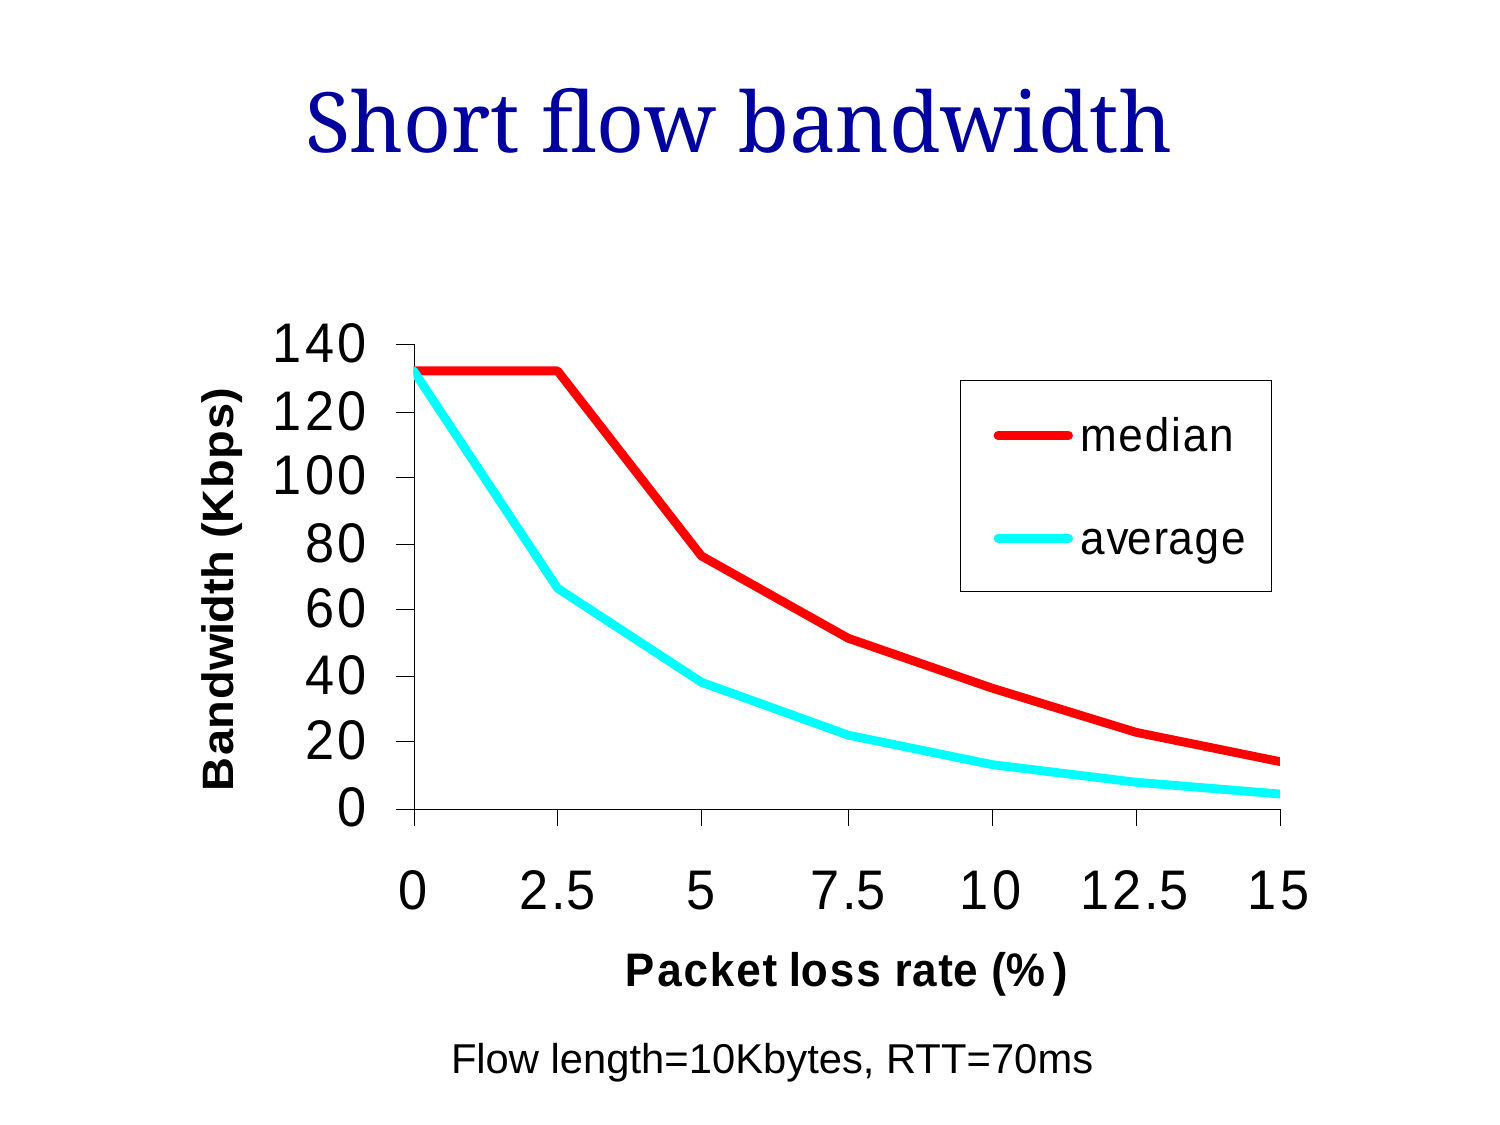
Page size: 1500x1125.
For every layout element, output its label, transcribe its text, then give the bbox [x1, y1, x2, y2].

text_box Flow length=10Kbytes, RTT=70ms [436, 1038, 1109, 1090]
title Short flow bandwidth [74, 47, 1426, 191]
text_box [122, 255, 1392, 1030]
